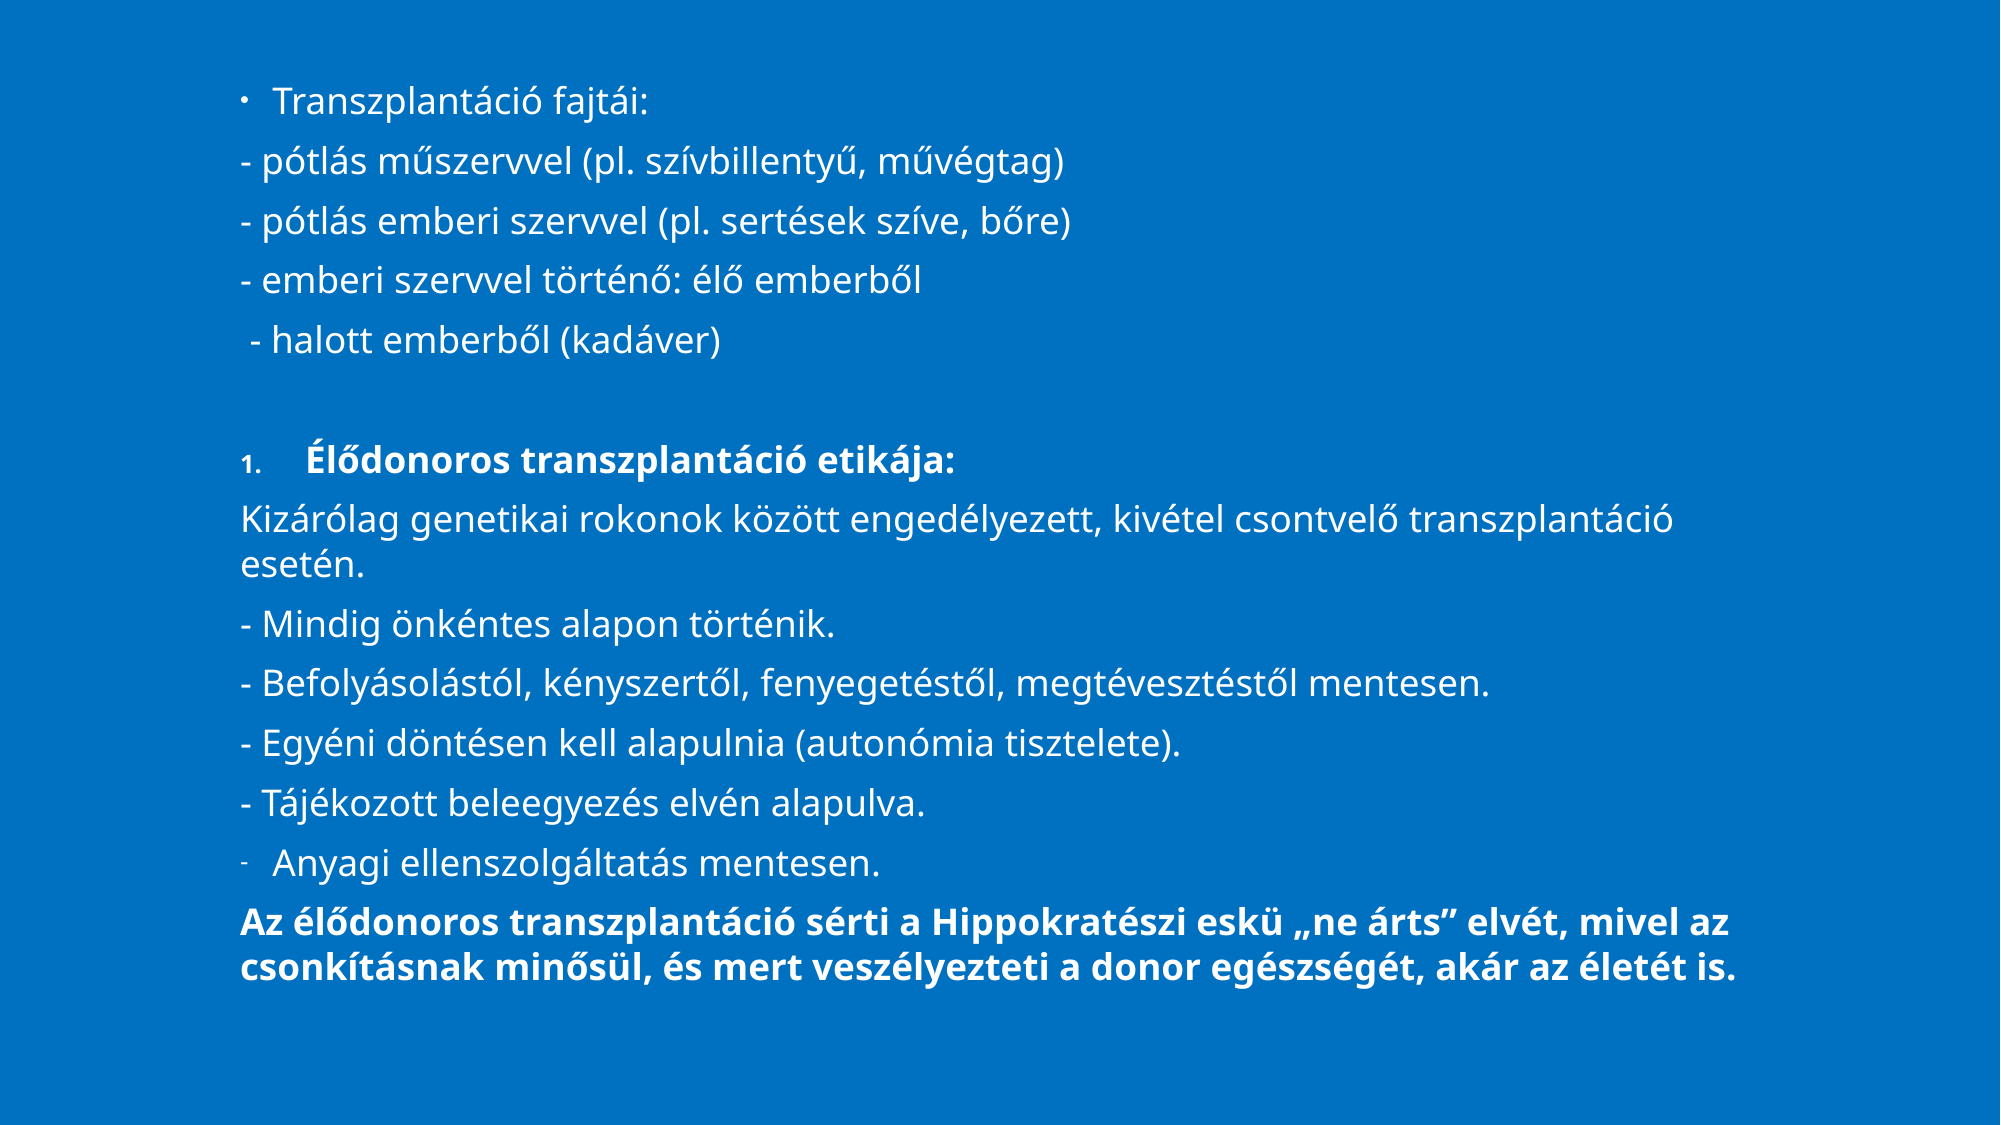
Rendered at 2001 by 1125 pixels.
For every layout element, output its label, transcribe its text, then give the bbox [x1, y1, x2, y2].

list Transzplantáció fajtái: - pótlás műszervvel (pl. szívbillentyű, művégtag) - pótlás emberi szervvel (pl. sertések szíve, bőre) - emberi szervvel történő: élő emberből - halott emberből (kadáver) Élődonoros transzplantáció etikája: Kizárólag genetikai rokonok között engedélyezett, kivétel csontvelő transzplantáció esetén. - Mindig önkéntes alapon történik. - Befolyásolástól, kényszertől, fenyegetéstől, megtévesztéstől mentesen. - Egyéni döntésen kell alapulnia (autonómia tisztelete). - Tájékozott beleegyezés elvén alapulva. Anyagi ellenszolgáltatás mentesen. Az élődonoros transzplantáció sérti a Hippokratészi eskü „ne árts” elvét, mivel az csonkításnak minősül, és mert veszélyezteti a donor egészségét, akár az életét is. [225, 70, 1782, 1013]
